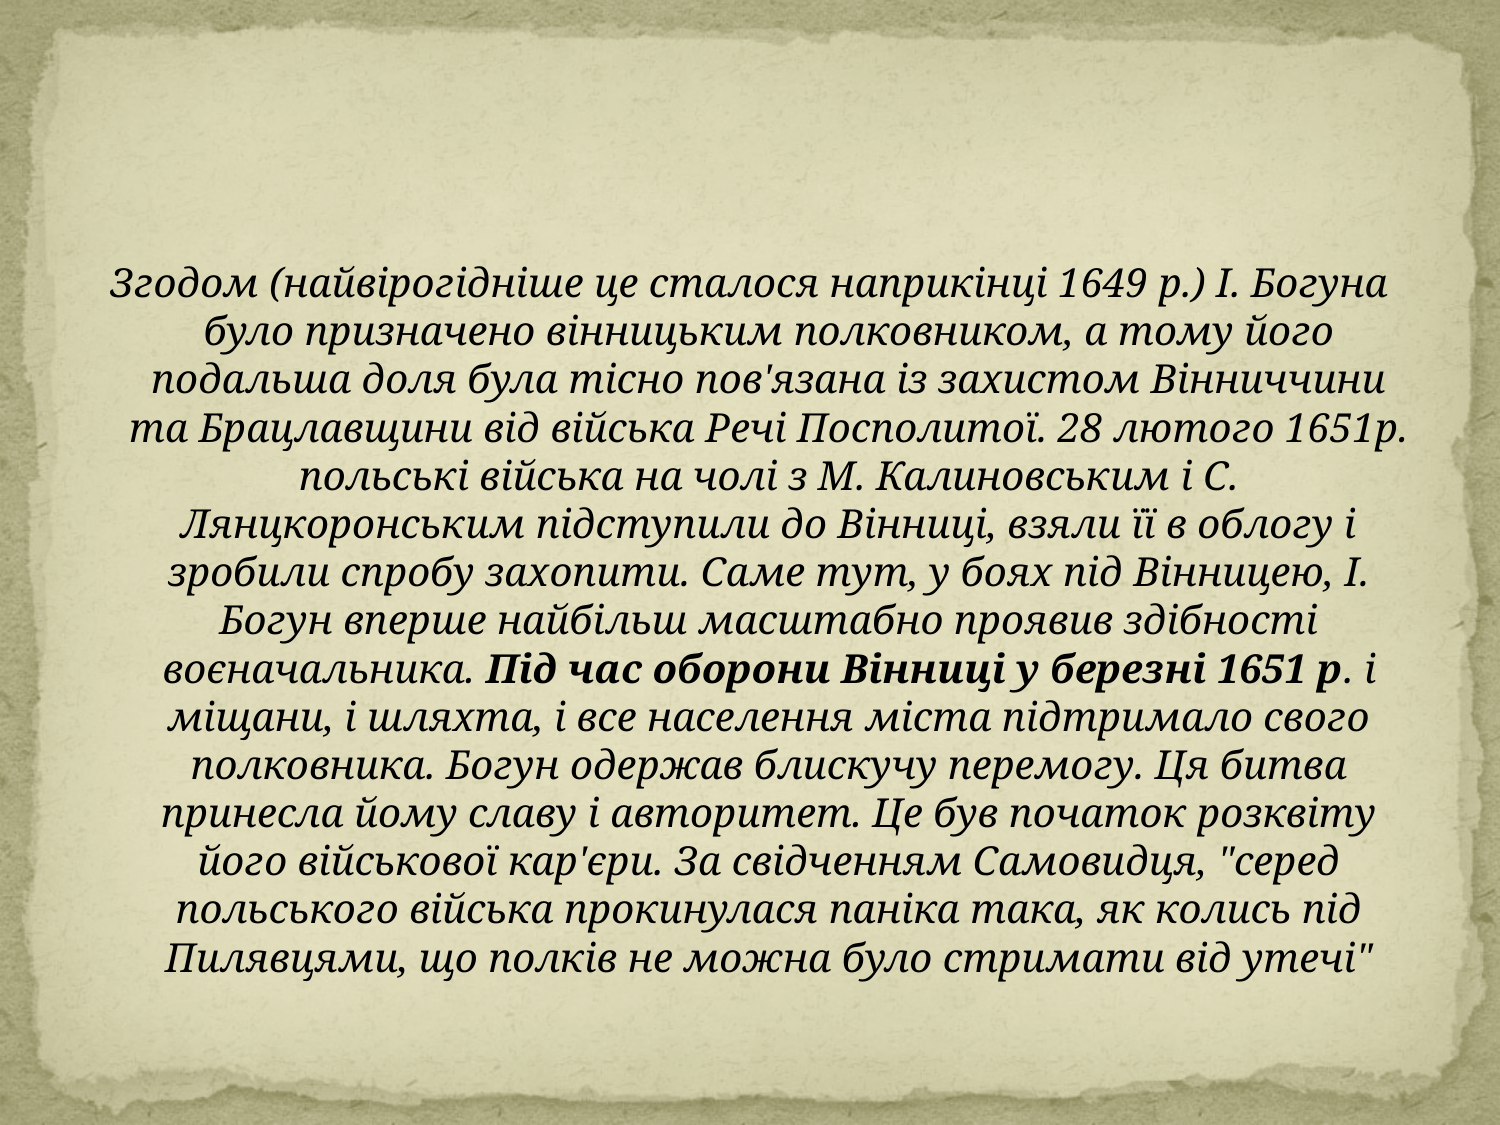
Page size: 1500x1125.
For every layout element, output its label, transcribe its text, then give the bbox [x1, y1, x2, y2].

list Згодом (найвірогідніше це сталося наприкінці 1649 р.) І. Богуна було призначено вінницьким полковником, а тому його подальша доля була тісно пов'язана із захистом Вінниччини та Брацлавщини від війська Речі Посполитої. 28 лютого 1651р. польські війська на чолі з М. Калиновським і С. Лянцкоронським підступили до Вінниці, взяли її в облогу і зробили спробу захопити. Саме тут, у боях під Вінницею, І. Богун вперше найбільш масштабно проявив здібності воєначальника. Під час оборони Вінниці у березні 1651 р. і міщани, і шляхта, і все населення міста підтримало свого полковника. Богун одержав блискучу перемогу. Ця битва принесла йому славу і авторитет. Це був початок розквіту його військової кар'єри. За свідченням Самовидця, "серед польського війська прокинулася паніка така, як колись під Пилявцями, що полків не можна було стримати від утечі" [75, 249, 1425, 1000]
